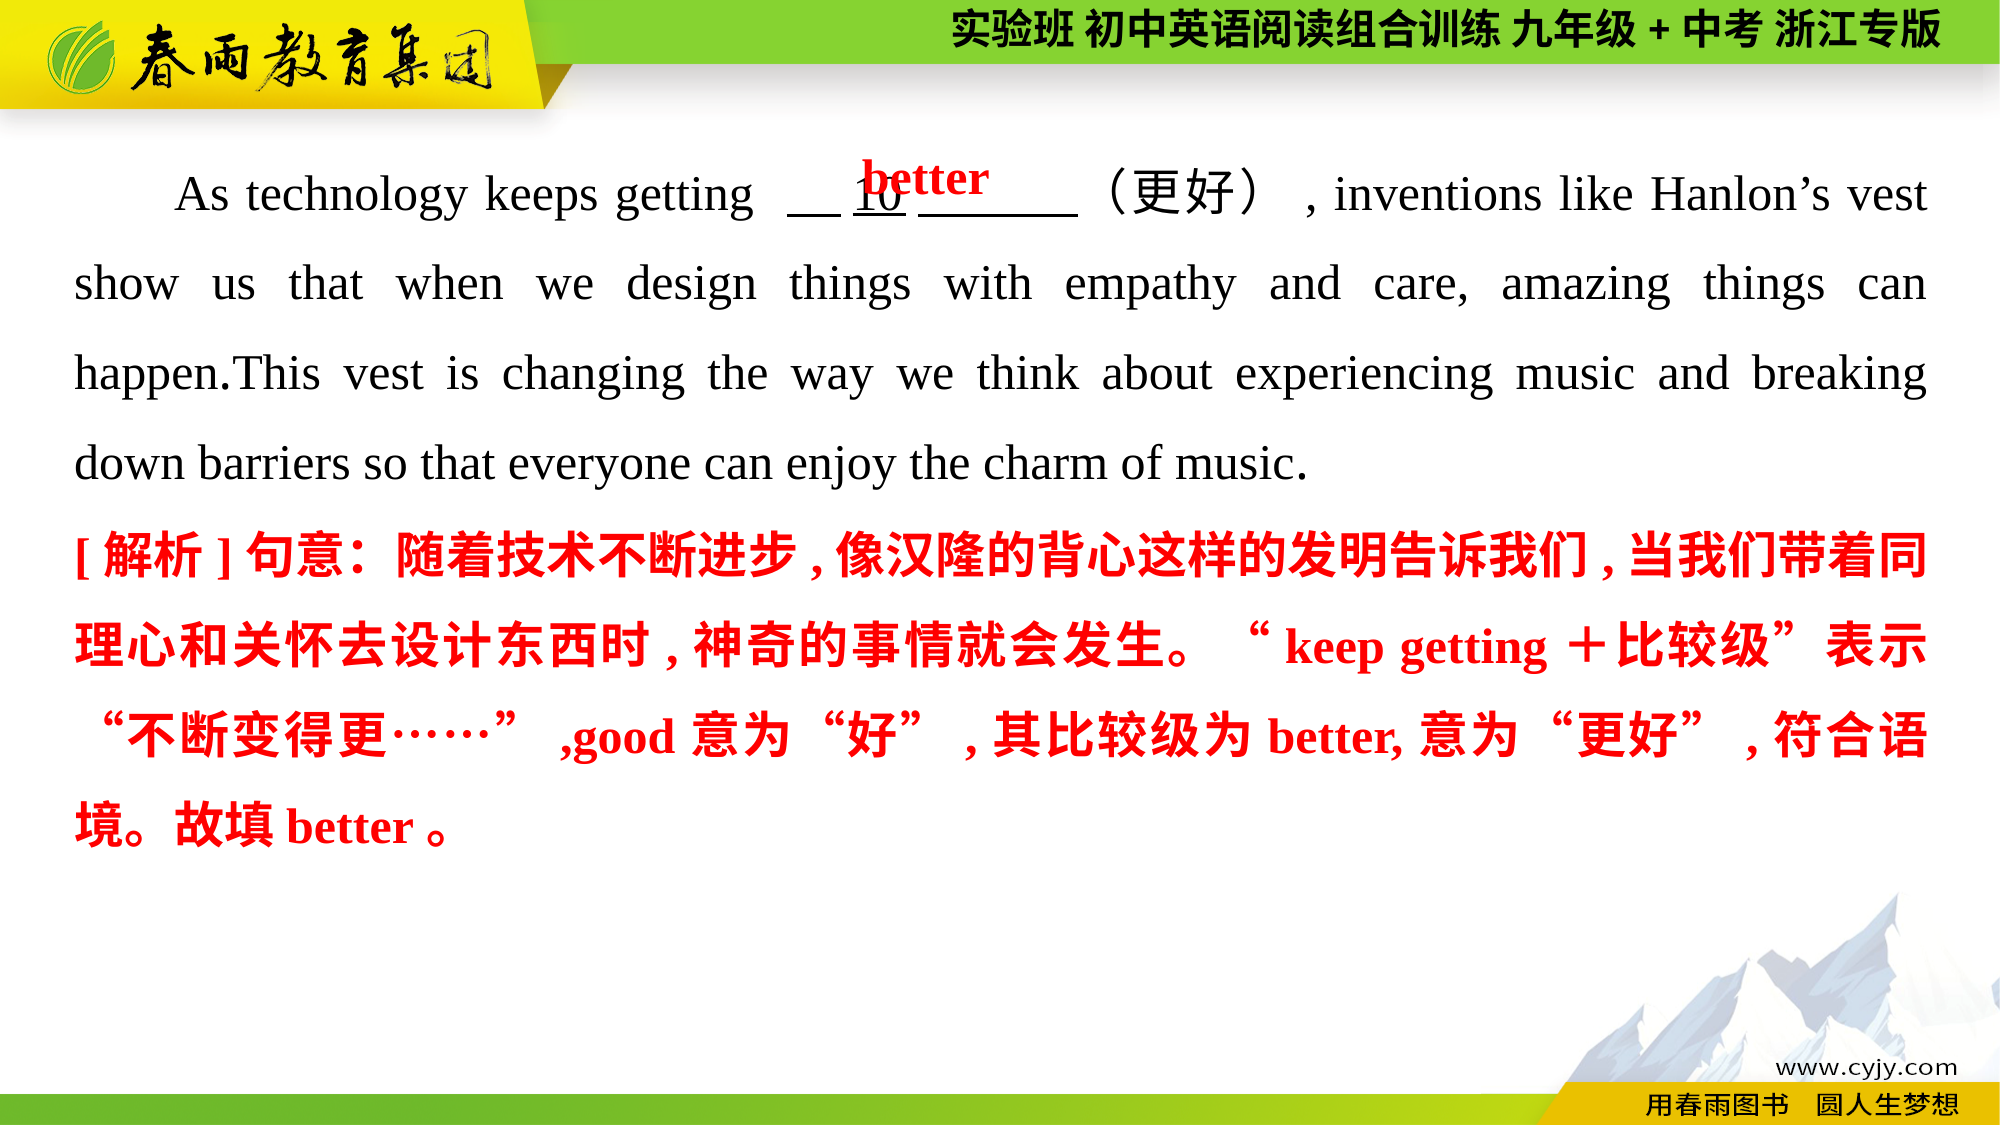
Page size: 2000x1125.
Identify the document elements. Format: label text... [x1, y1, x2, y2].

text_box [解析]句意：随着技术不断进步,像汉隆的背心这样的发明告诉我们,当我们带着同理心和关怀去设计东西时,神奇的事情就会发生。“keep getting＋比较级”表示“不断变得更……”,good意为“好”,其比较级为better,意为“更好”,符合语境。故填better。 [59, 485, 1944, 861]
picture [0, 0, 2000, 1125]
text_box better [847, 137, 1005, 212]
list As technology keeps getting 10 （更好）, inventions like Hanlon’s vest show us that when we design things with empathy and care, amazing things can happen.This vest is changing the way we think about experiencing music and breaking down barriers so that everyone can enjoy the charm of music. [59, 122, 1944, 485]
